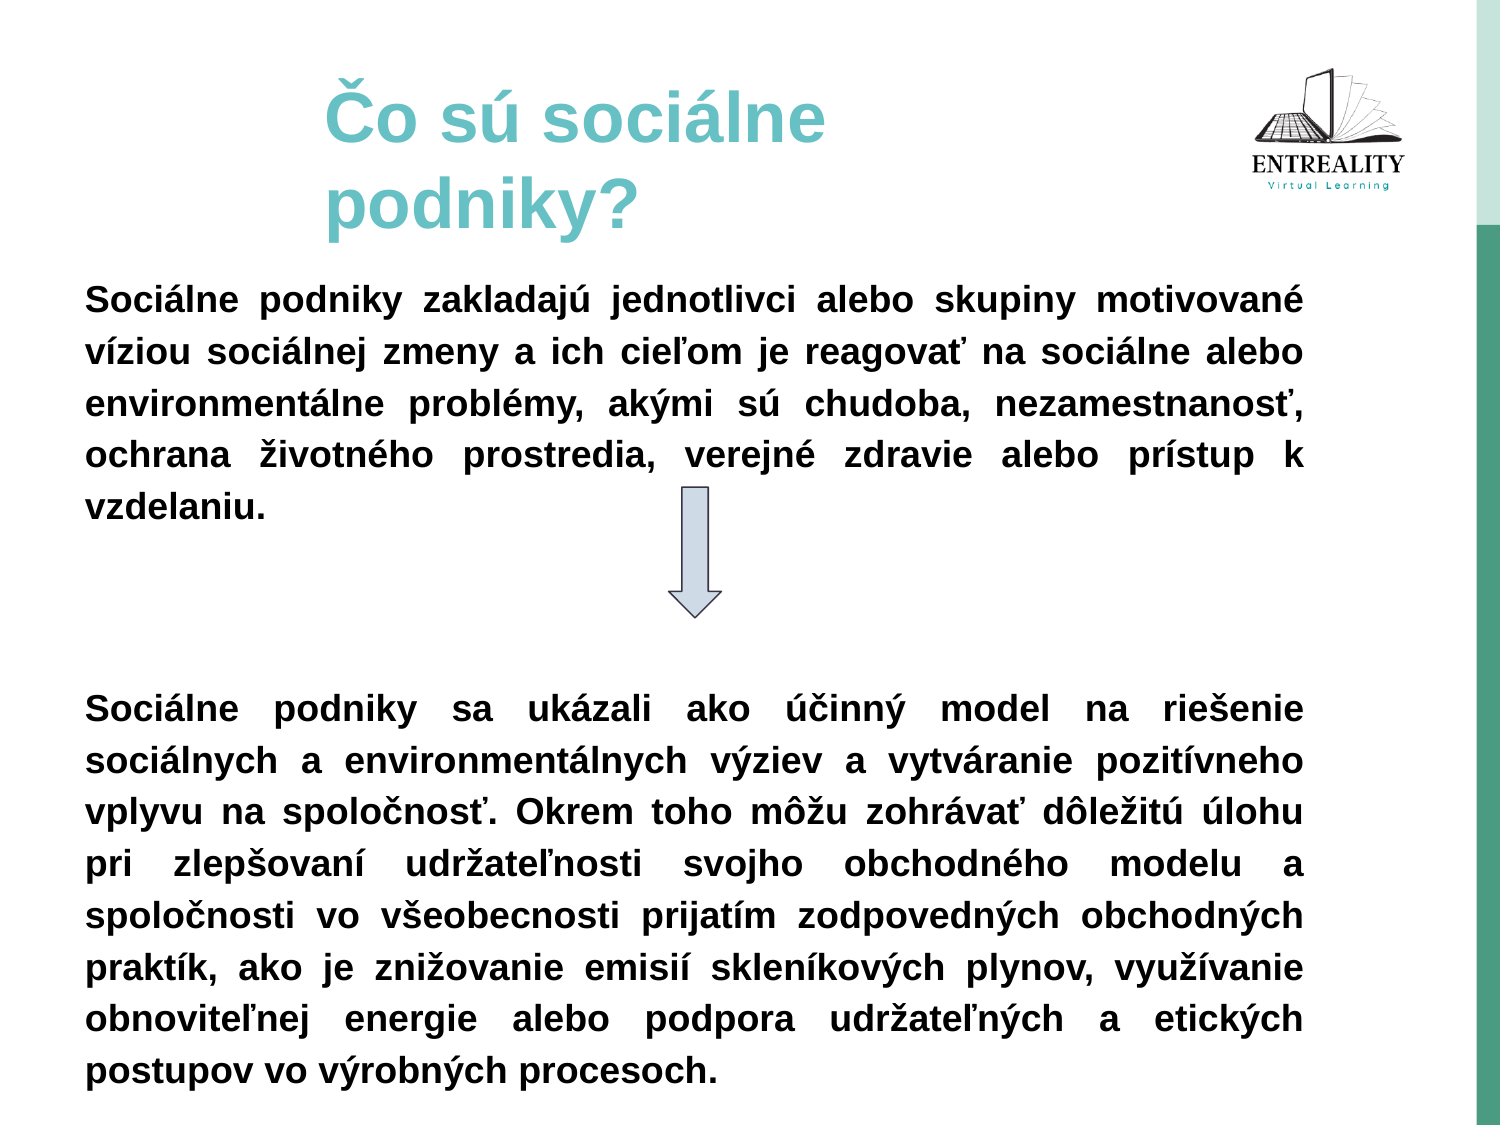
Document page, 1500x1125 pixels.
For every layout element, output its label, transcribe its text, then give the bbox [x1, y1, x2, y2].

picture [1198, 0, 1458, 259]
text_box [668, 487, 722, 618]
list Sociálne podniky zakladajú jednotlivci alebo skupiny motivované víziou sociálnej zmeny a ich cieľom je reagovať na sociálne alebo environmentálne problémy, akými sú chudoba, nezamestnanosť, ochrana životného prostredia, verejné zdravie alebo prístup k vzdelaniu. Sociálne podniky sa ukázali ako účinný model na riešenie sociálnych a environmentálnych výziev a vytváranie pozitívneho vplyvu na spoločnosť. Okrem toho môžu zohrávať dôležitú úlohu pri zlepšovaní udržateľnosti svojho obchodného modelu a spoločnosti vo všeobecnosti prijatím zodpovedných obchodných praktík, ako je znižovanie emisií skleníkových plynov, využívanie obnoviteľnej energie alebo podpora udržateľných a etických postupov vo výrobných procesoch. [70, 261, 1321, 979]
title Čo sú sociálne podniky? [309, 62, 1025, 251]
